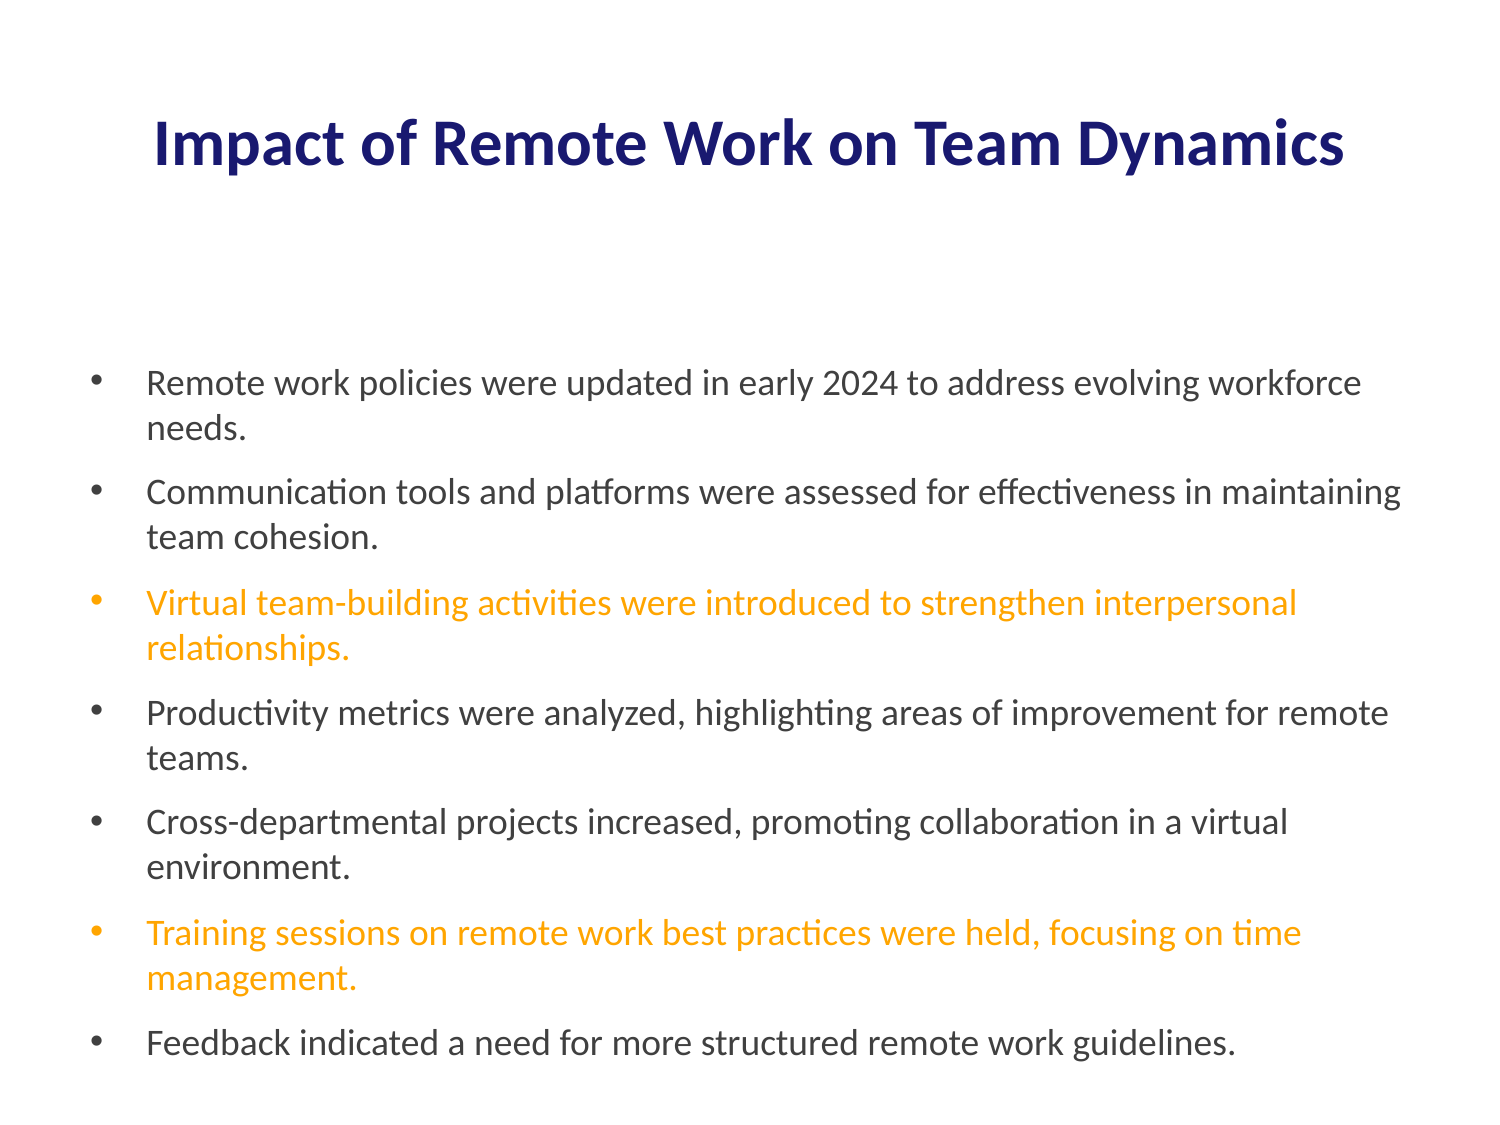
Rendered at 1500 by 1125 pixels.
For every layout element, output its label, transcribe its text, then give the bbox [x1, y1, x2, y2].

list Remote work policies were updated in early 2024 to address evolving workforce needs. Communication tools and platforms were assessed for effectiveness in maintaining team cohesion. Virtual team-building activities were introduced to strengthen interpersonal relationships. Productivity metrics were analyzed, highlighting areas of improvement for remote teams. Cross-departmental projects increased, promoting collaboration in a virtual environment. Training sessions on remote work best practices were held, focusing on time management. Feedback indicated a need for more structured remote work guidelines. [75, 262, 1425, 1005]
title Impact of Remote Work on Team Dynamics [75, 45, 1425, 233]
